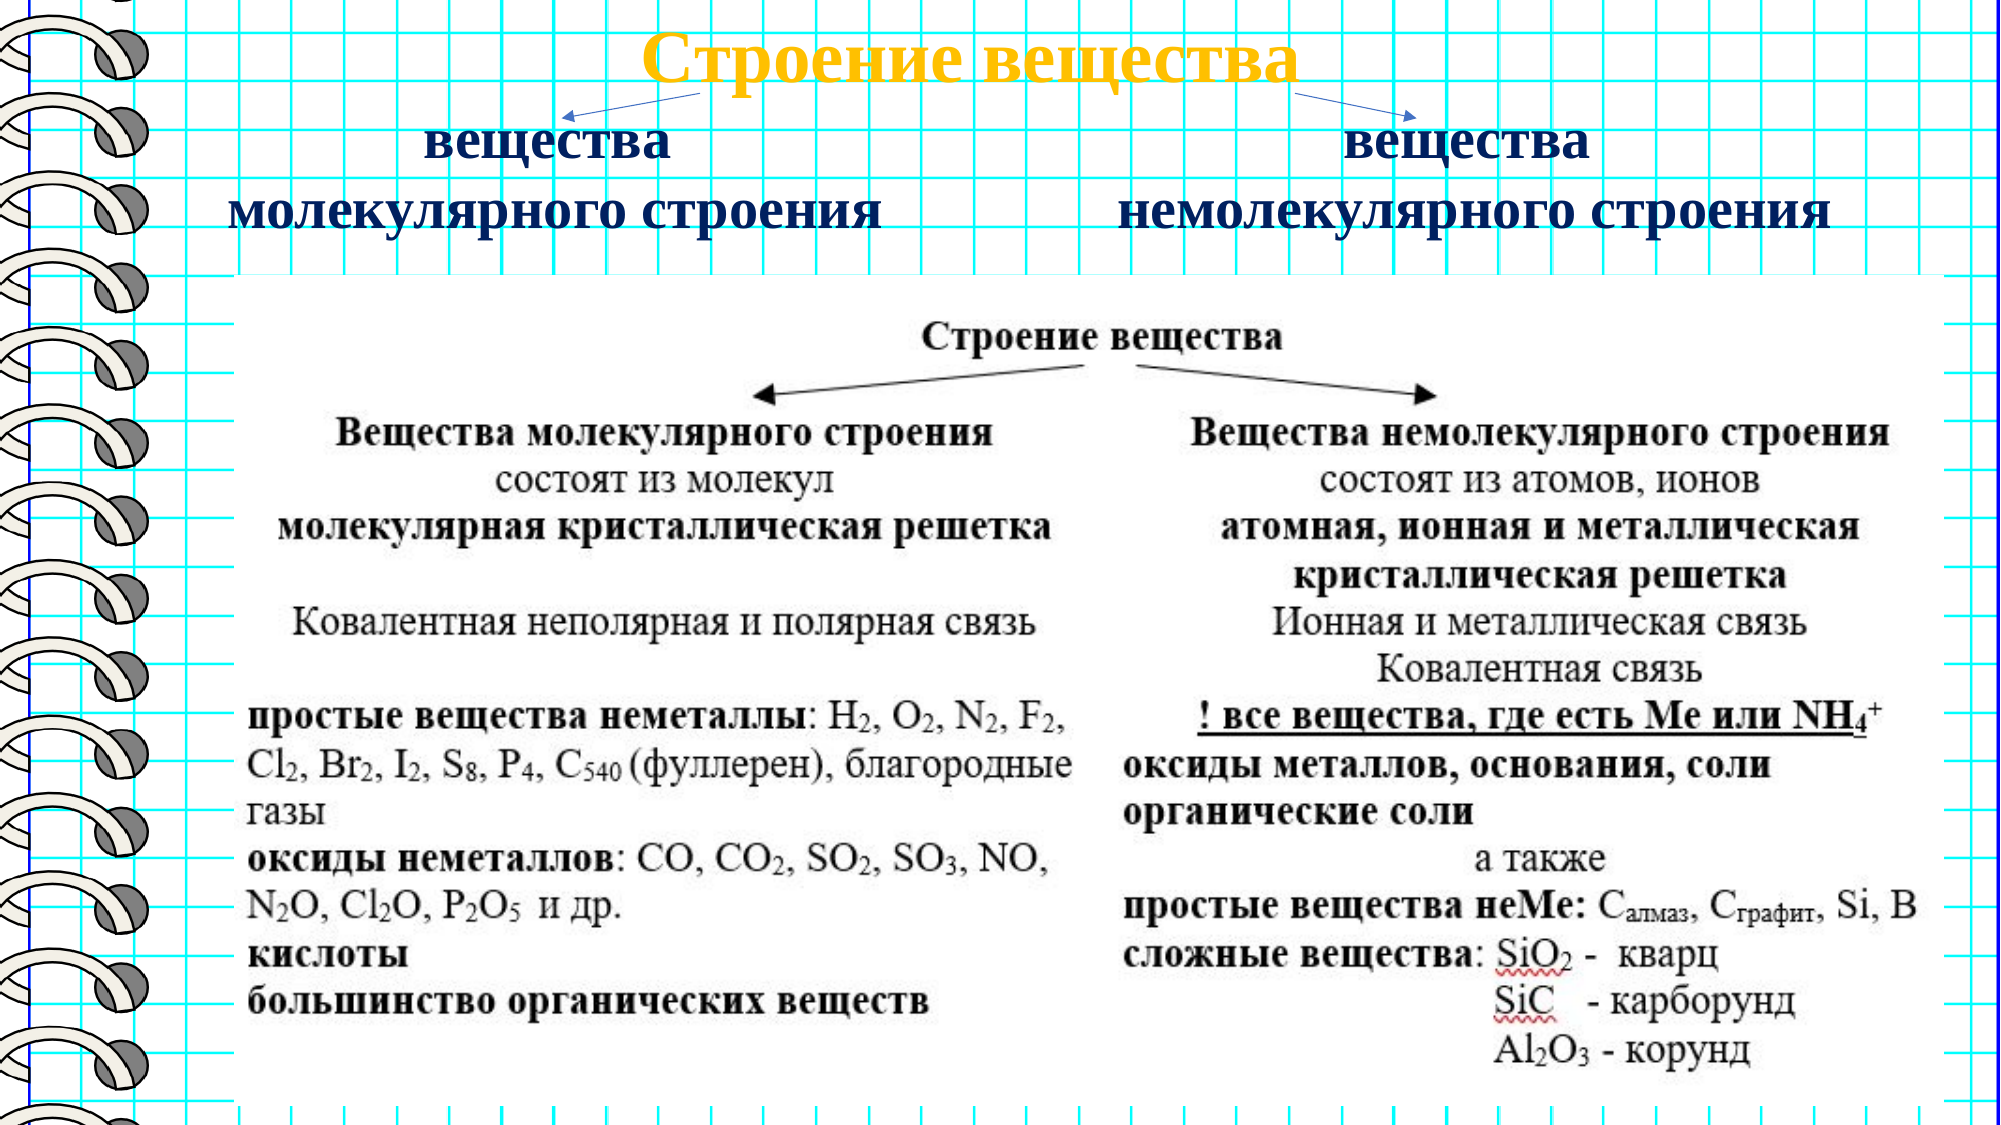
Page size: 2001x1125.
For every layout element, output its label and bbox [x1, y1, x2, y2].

text_box [1294, 93, 1417, 119]
picture [0, 0, 2000, 1125]
text_box [561, 93, 700, 119]
